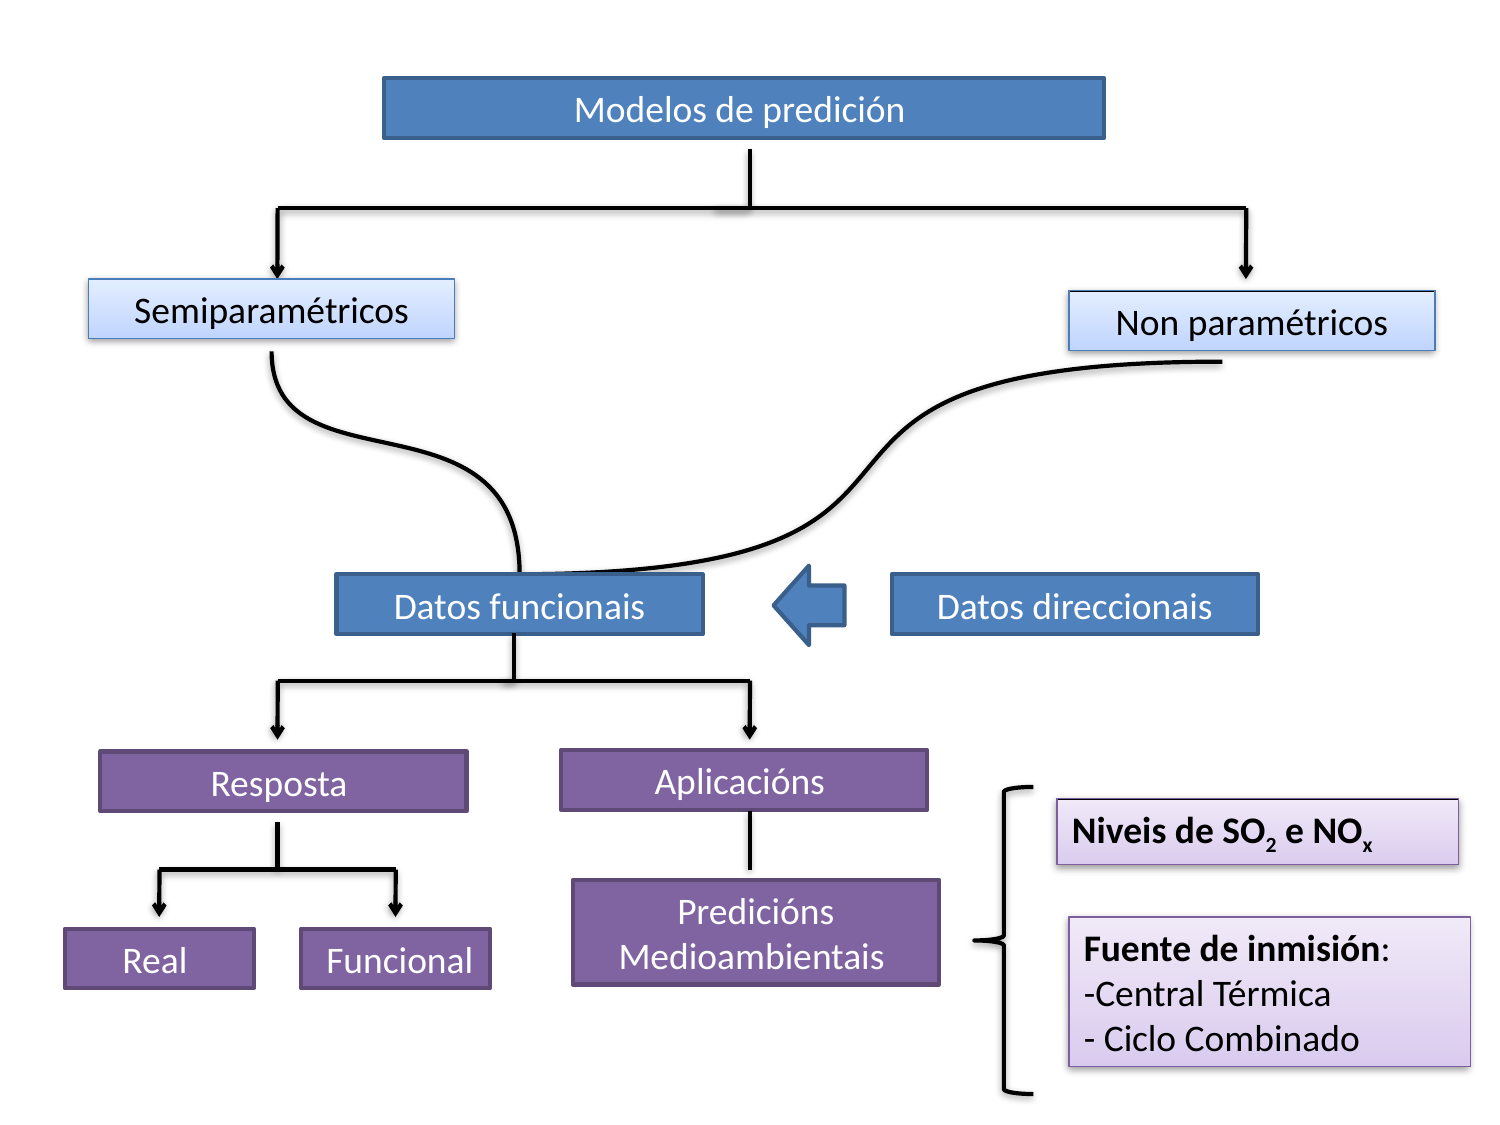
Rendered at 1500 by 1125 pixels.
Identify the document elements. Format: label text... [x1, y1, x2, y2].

text_box Datos direccionais [890, 572, 1260, 636]
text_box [283, 338, 508, 587]
text_box Modelos de predición [382, 76, 1106, 140]
text_box Aplicacións [559, 748, 929, 812]
text_box Fuente de inmisión: -Central Térmica - Ciclo Combinado [1068, 916, 1471, 1067]
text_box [513, 361, 1223, 575]
text_box [972, 784, 1034, 1097]
text_box Niveis de SO2 e NOx [1056, 798, 1459, 865]
text_box Datos funcionais [334, 582, 705, 636]
text_box Semiparamétricos [88, 278, 455, 339]
text_box Real [63, 927, 256, 990]
text_box [771, 582, 847, 648]
text_box Predicións Medioambientais [571, 878, 941, 987]
text_box Resposta [98, 749, 469, 813]
text_box Funcional [299, 927, 492, 990]
text_box Non paramétricos [1068, 290, 1436, 351]
